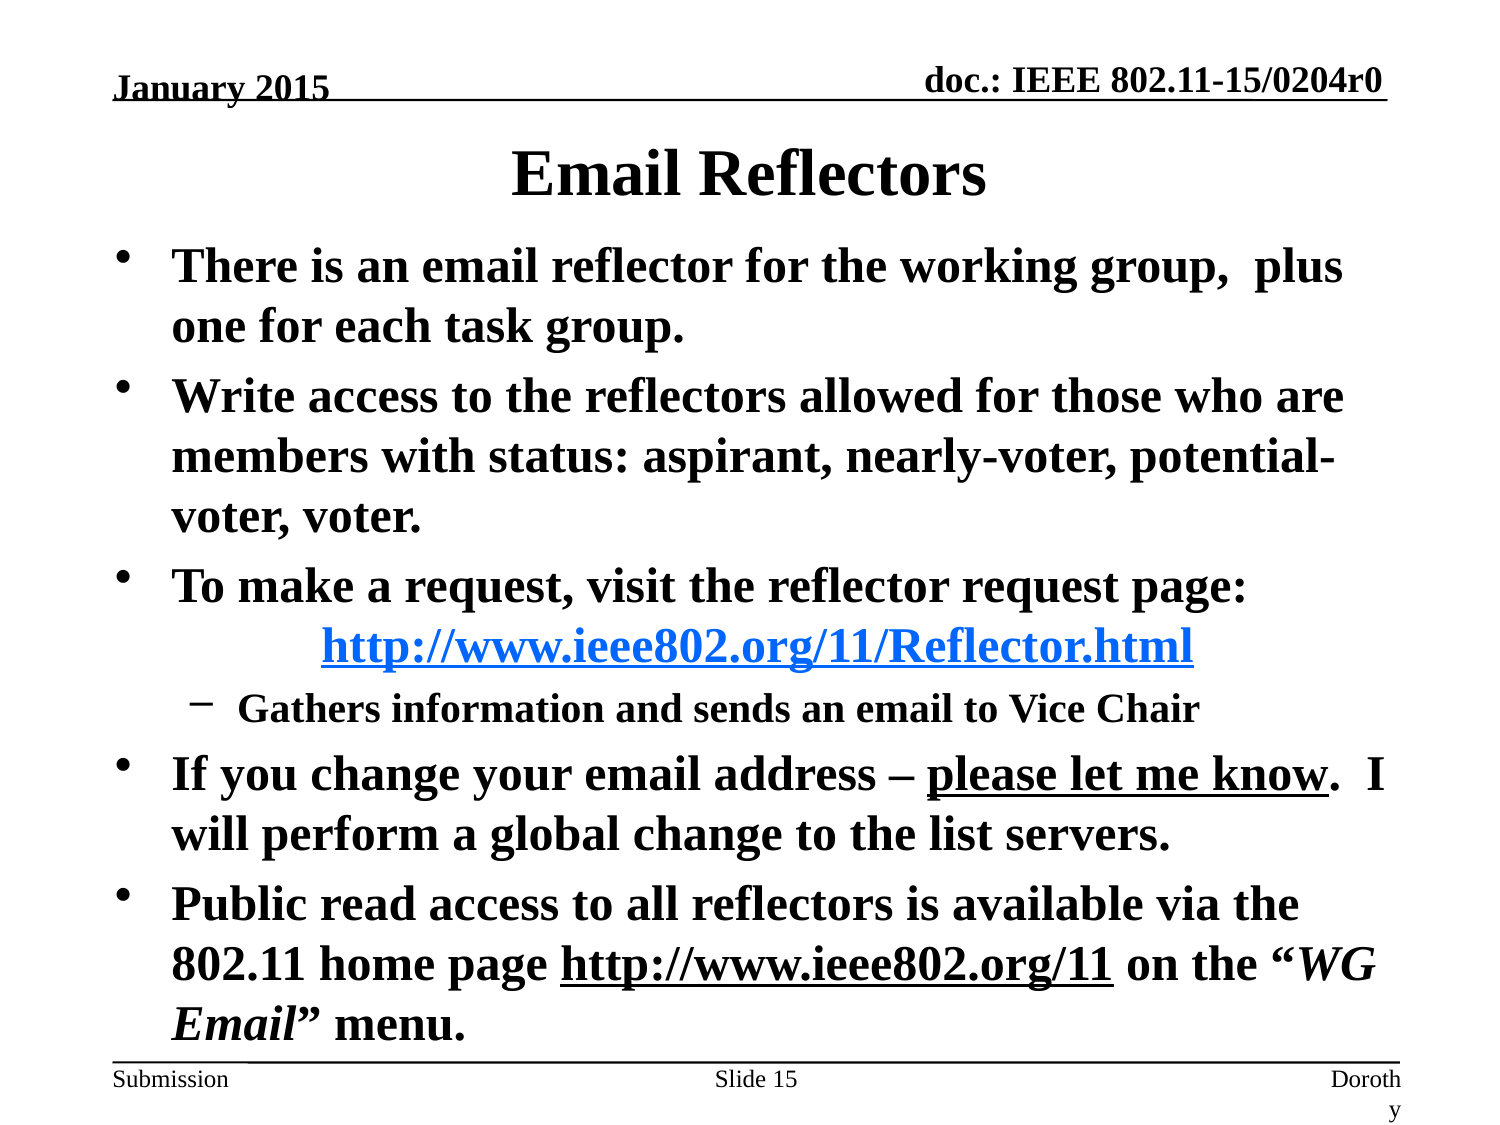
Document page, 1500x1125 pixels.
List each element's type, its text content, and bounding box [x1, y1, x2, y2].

list There is an email reflector for the working group, plus one for each task group. Write access to the reflectors allowed for those who are members with status: aspirant, nearly-voter, potential-voter, voter. To make a request, visit the reflector request page: http://www.ieee802.org/11/Reflector.html Gathers information and sends an email to Vice Chair If you change your email address – please let me know. I will perform a global change to the list servers. Public read access to all reflectors is available via the 802.11 home page http://www.ieee802.org/11 on the “WG Email” menu. [99, 224, 1438, 1063]
footer Dorothy Stanley, Aruba Networks [1324, 1063, 1402, 1093]
title Email Reflectors [112, 112, 1388, 224]
slide_number Slide 15 [712, 1061, 800, 1093]
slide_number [112, 62, 401, 109]
